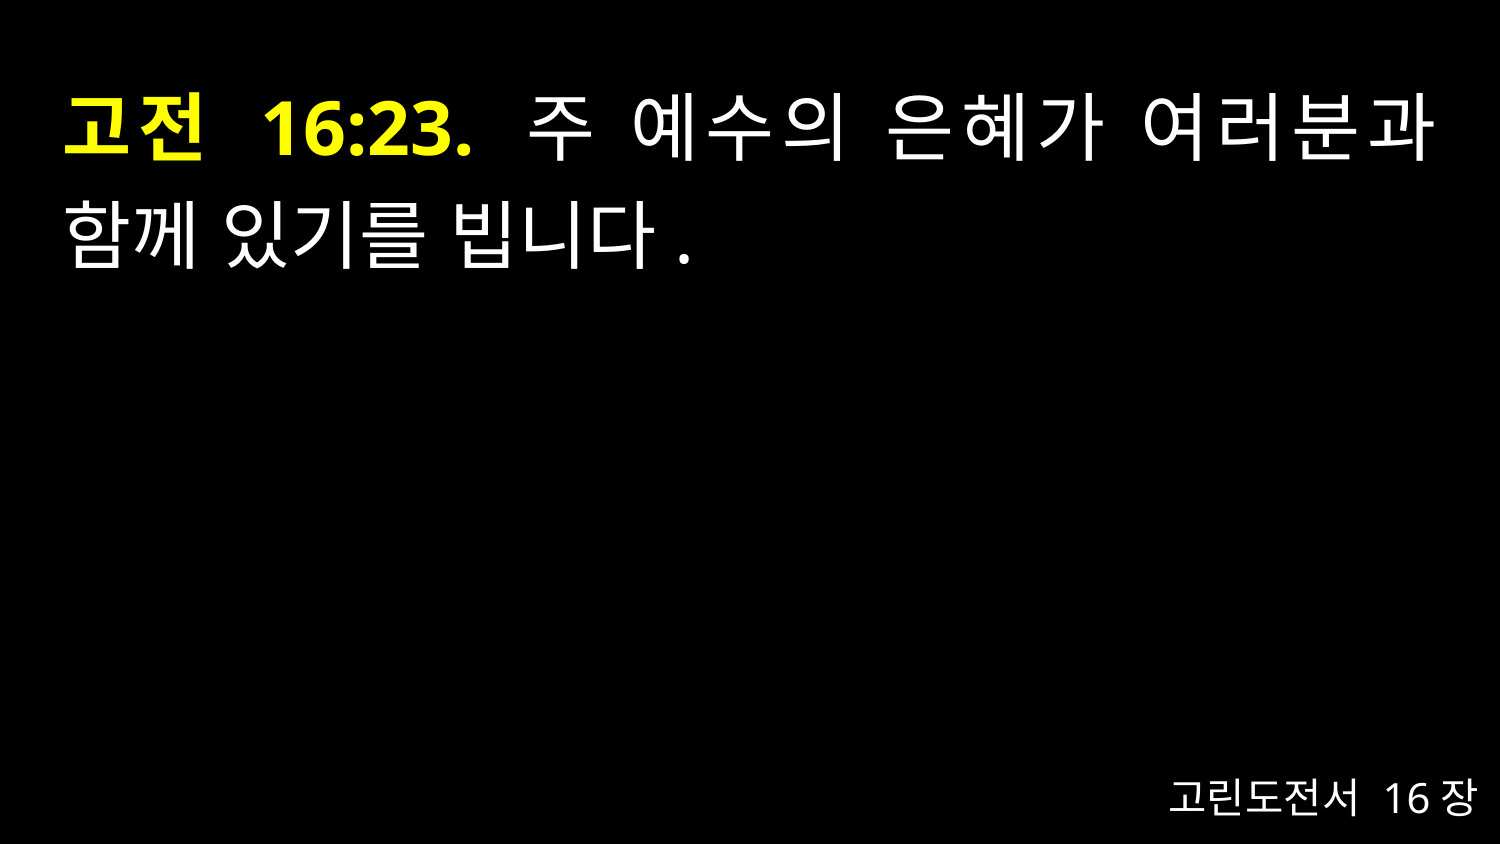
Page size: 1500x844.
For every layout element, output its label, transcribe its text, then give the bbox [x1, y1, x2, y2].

title 고전 16:23. 주 예수의 은혜가 여러분과 함께 있기를 빕니다. [0, 0, 1500, 844]
subtitle 고린도전서 16장 [916, 770, 1500, 844]
